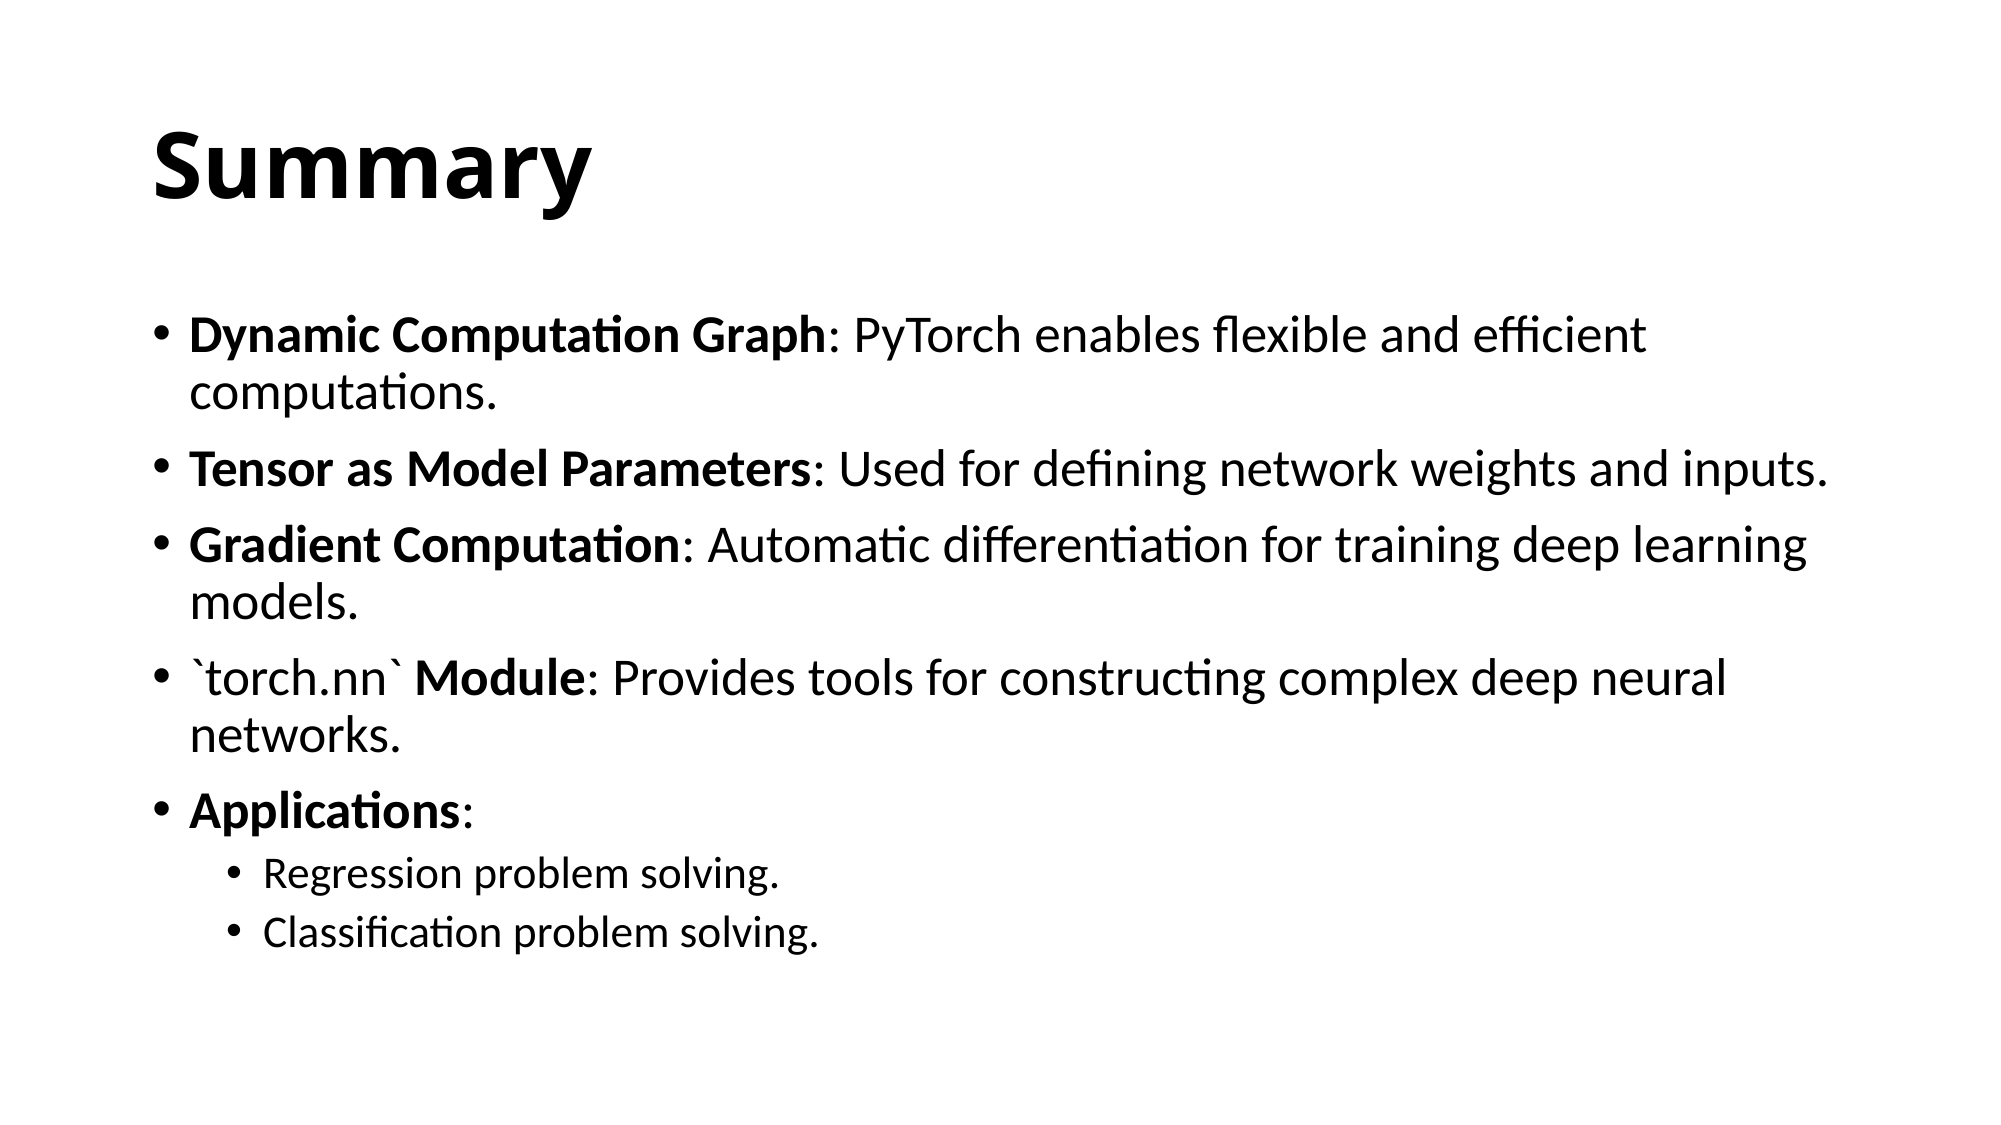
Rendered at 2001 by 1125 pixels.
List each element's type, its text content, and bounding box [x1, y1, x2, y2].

title Summary [137, 59, 1863, 278]
list Dynamic Computation Graph: PyTorch enables flexible and efficient computations. Tensor as Model Parameters: Used for defining network weights and inputs. Gradient Computation: Automatic differentiation for training deep learning models. `torch.nn` Module: Provides tools for constructing complex deep neural networks. Applications: Regression problem solving. Classification problem solving. [137, 299, 1863, 1014]
